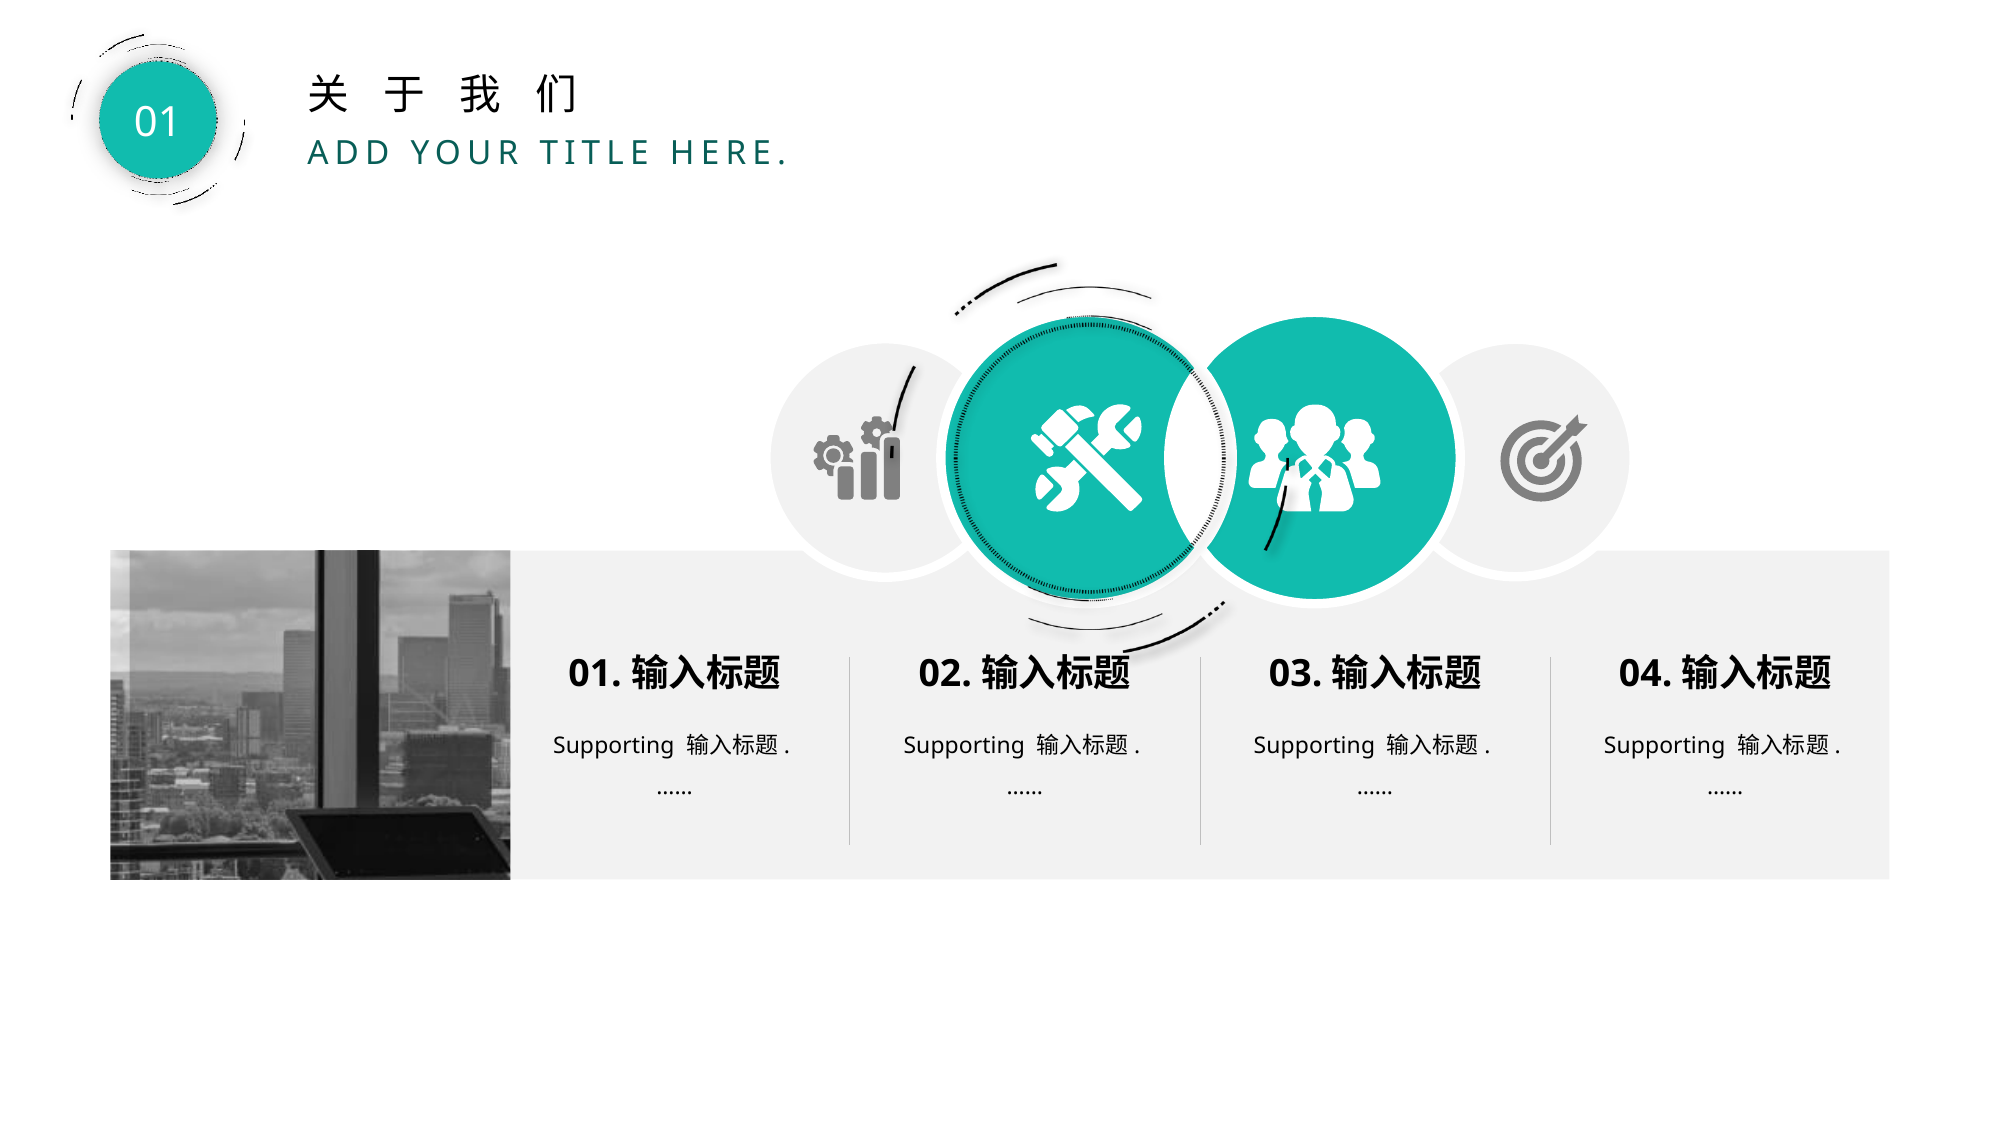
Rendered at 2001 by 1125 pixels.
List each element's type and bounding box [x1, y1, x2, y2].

text_box [110, 263, 1890, 880]
text_box [71, 34, 934, 205]
